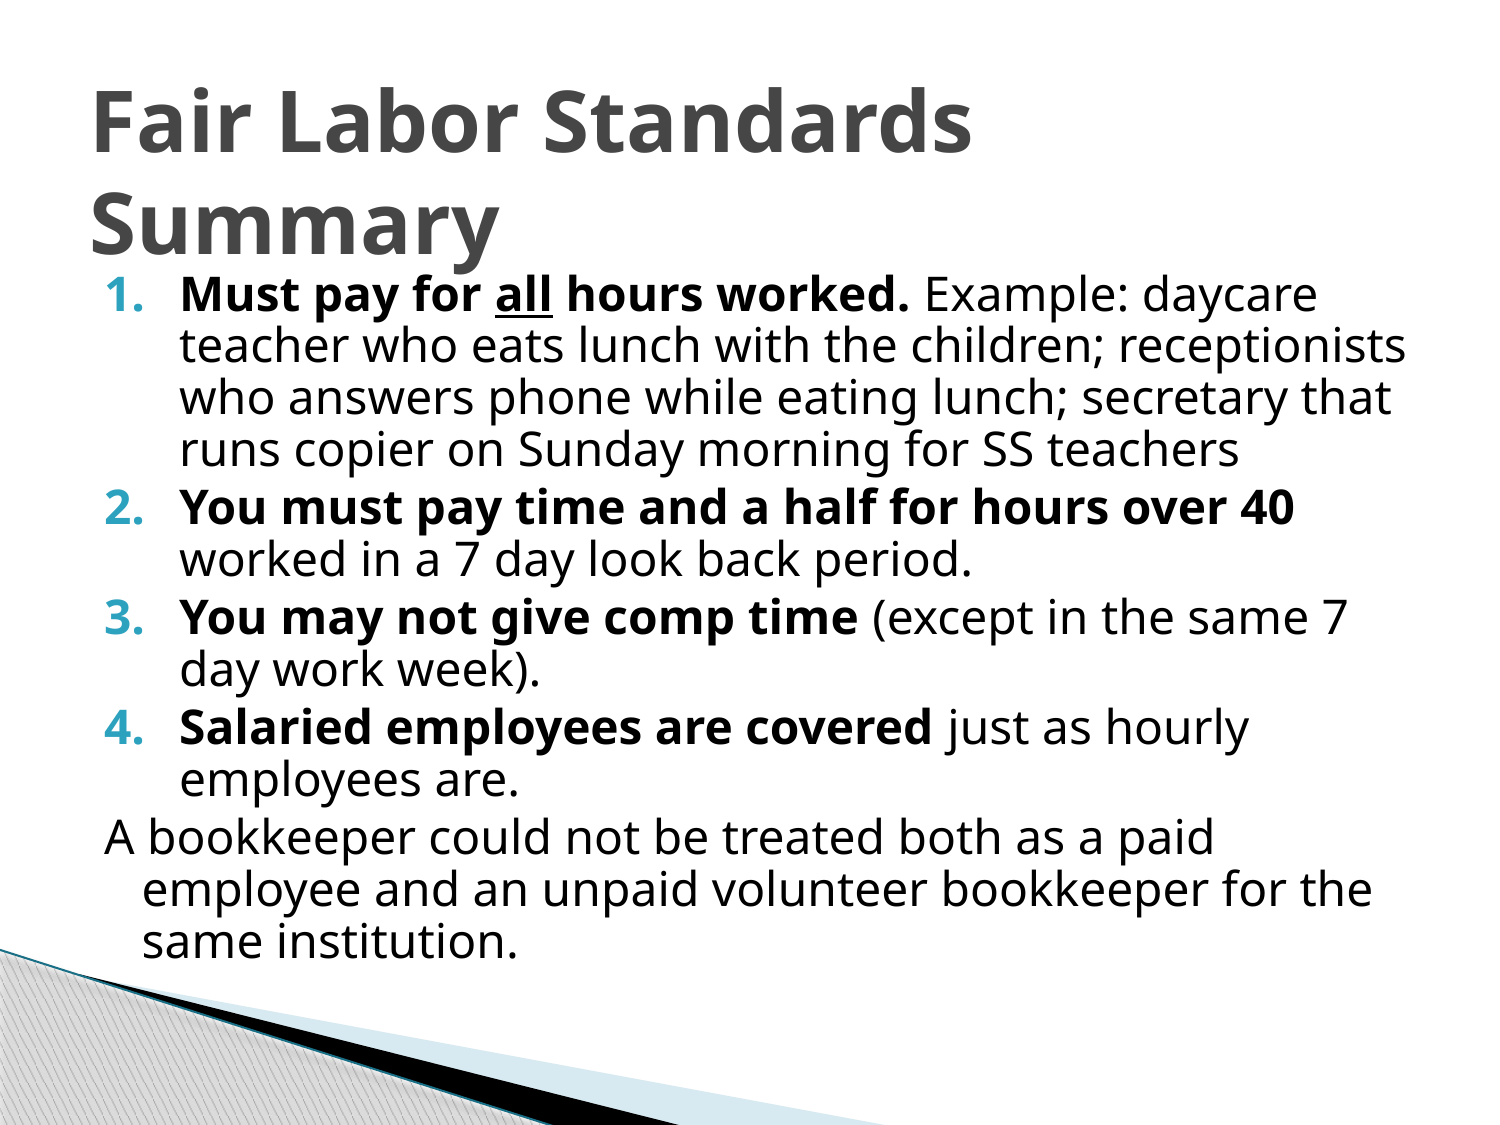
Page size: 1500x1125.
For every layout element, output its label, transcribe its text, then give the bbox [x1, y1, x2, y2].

title Fair Labor Standards Summary [75, 49, 1388, 262]
list Must pay for all hours worked. Example: daycare teacher who eats lunch with the children; receptionists who answers phone while eating lunch; secretary that runs copier on Sunday morning for SS teachers You must pay time and a half for hours over 40 worked in a 7 day look back period. You may not give comp time (except in the same 7 day work week). Salaried employees are covered just as hourly employees are. A bookkeeper could not be treated both as a paid employee and an unpaid volunteer bookkeeper for the same institution. [24, 262, 1425, 1050]
